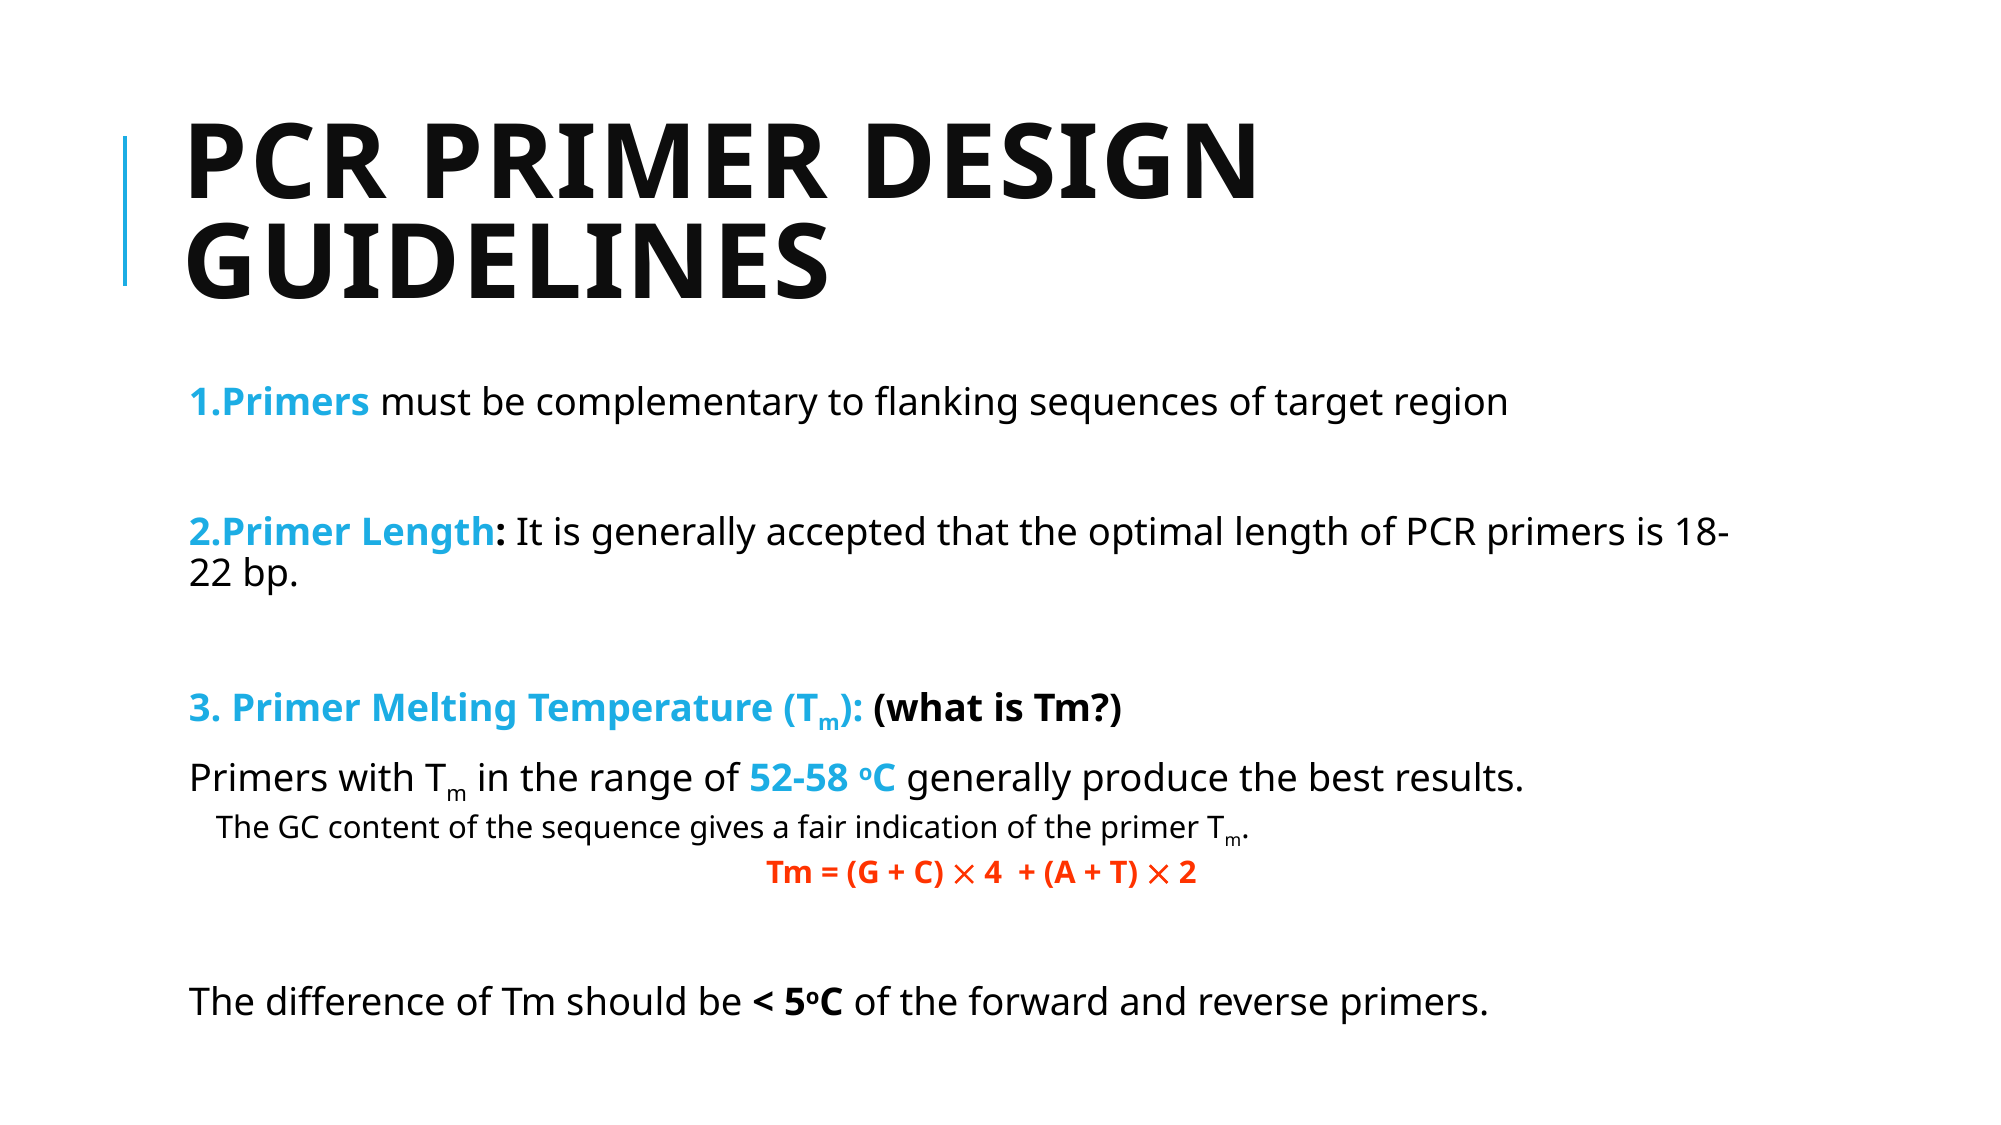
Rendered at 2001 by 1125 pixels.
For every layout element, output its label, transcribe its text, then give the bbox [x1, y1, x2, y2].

list 1.Primers must be complementary to flanking sequences of target region 2.Primer Length: It is generally accepted that the optimal length of PCR primers is 18-22 bp. 3. Primer Melting Temperature (Tm): (what is Tm?) Primers with Tm in the range of 52-58 oC generally produce the best results. The GC content of the sequence gives a fair indication of the primer Tm. Tm = (G + C)  4 + (A + T)  2 The difference of Tm should be < 5oC of the forward and reverse primers. [168, 375, 1763, 1035]
title PCR Primer Design Guidelines [168, 96, 1763, 342]
